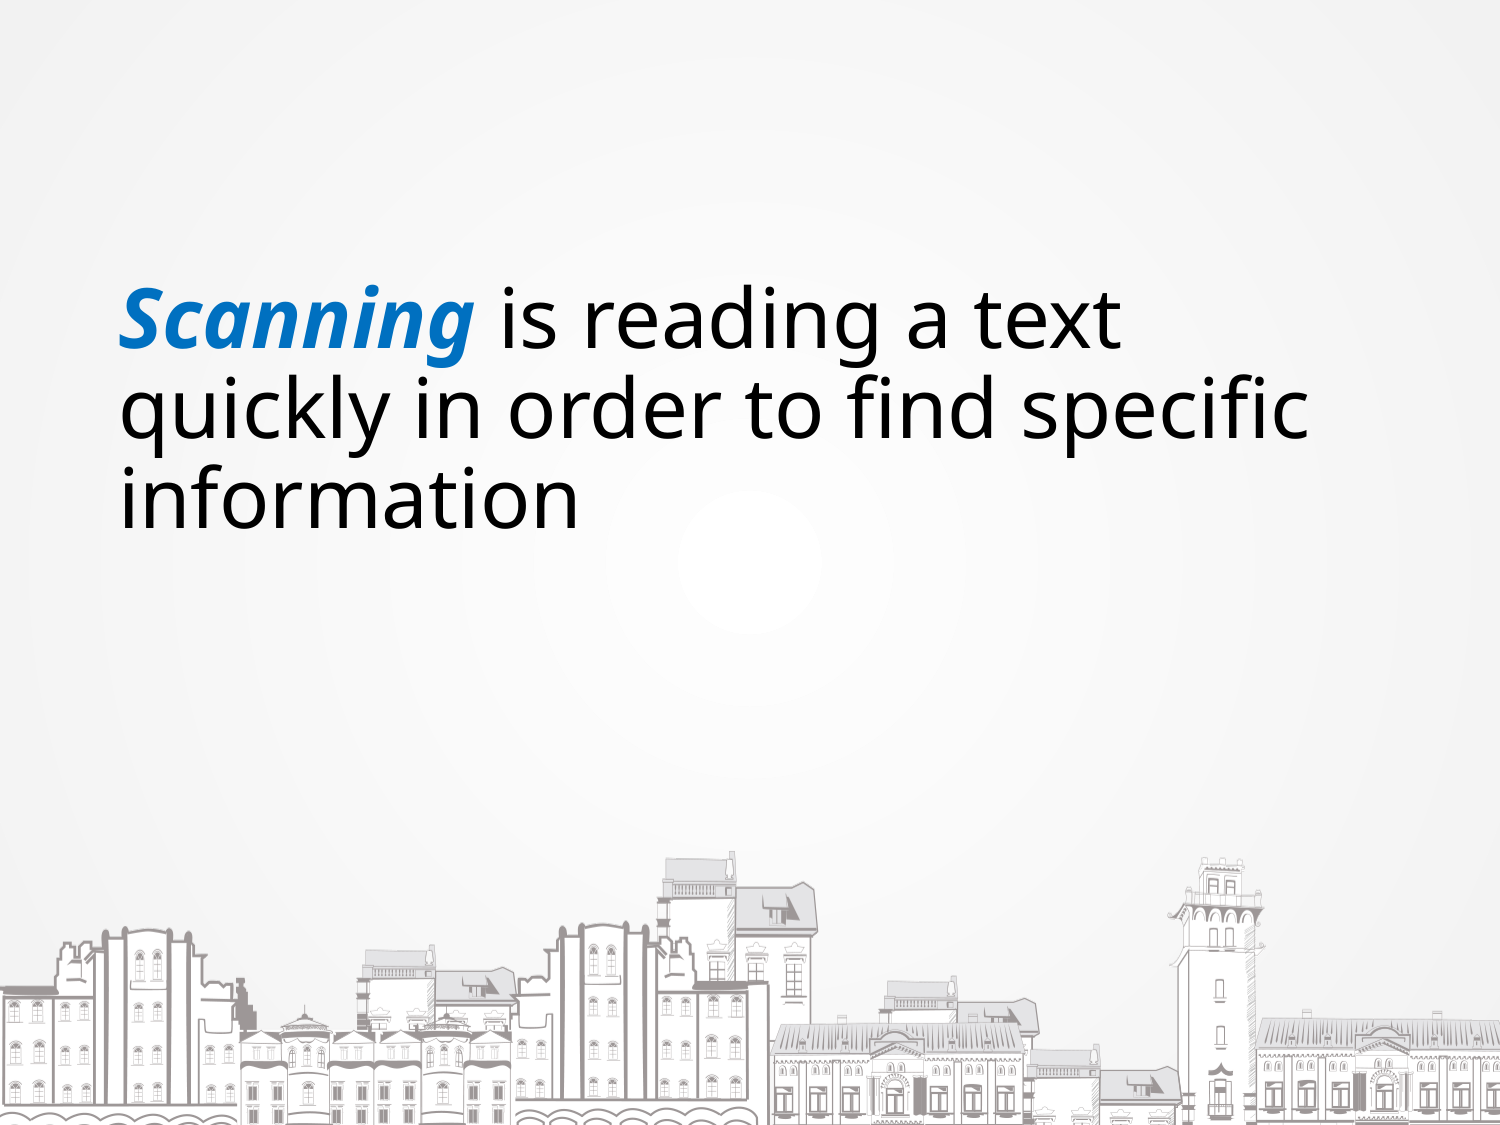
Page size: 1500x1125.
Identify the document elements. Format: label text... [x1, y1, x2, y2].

title Scanning is reading a text quickly in order to find specific information [103, 199, 1397, 625]
picture [0, 0, 1500, 1125]
